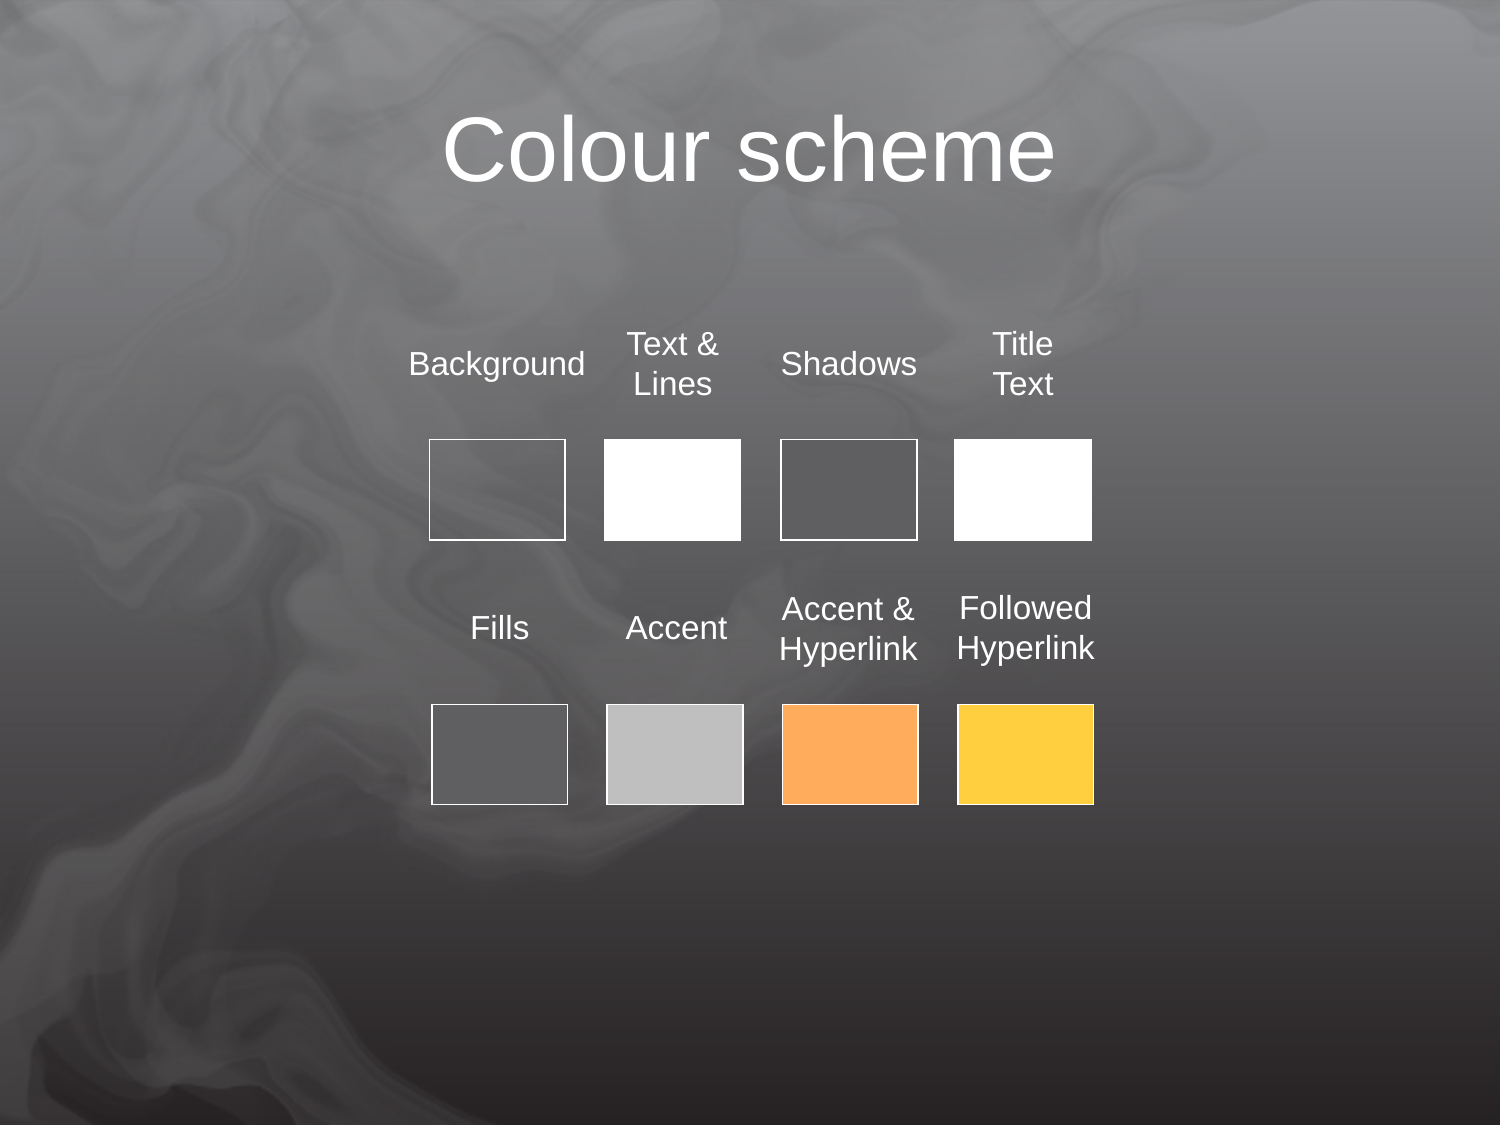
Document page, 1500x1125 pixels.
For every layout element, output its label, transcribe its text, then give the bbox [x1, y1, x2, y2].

text_box Fills [455, 599, 545, 655]
text_box [955, 439, 1091, 540]
text_box Background [393, 334, 602, 390]
text_box Text & Lines [611, 314, 735, 410]
text_box [781, 439, 917, 540]
text_box [958, 704, 1094, 805]
text_box [604, 439, 741, 540]
text_box Shadows [765, 334, 933, 390]
text_box Title Text [977, 314, 1069, 410]
picture [0, 0, 1500, 1125]
text_box [607, 704, 743, 805]
title Colour scheme [75, 51, 1425, 239]
text_box Followed Hyperlink [941, 579, 1111, 674]
text_box [782, 704, 919, 805]
text_box Accent & Hyperlink [763, 579, 933, 674]
text_box [432, 704, 568, 805]
text_box [429, 439, 566, 540]
text_box Accent [610, 599, 743, 655]
